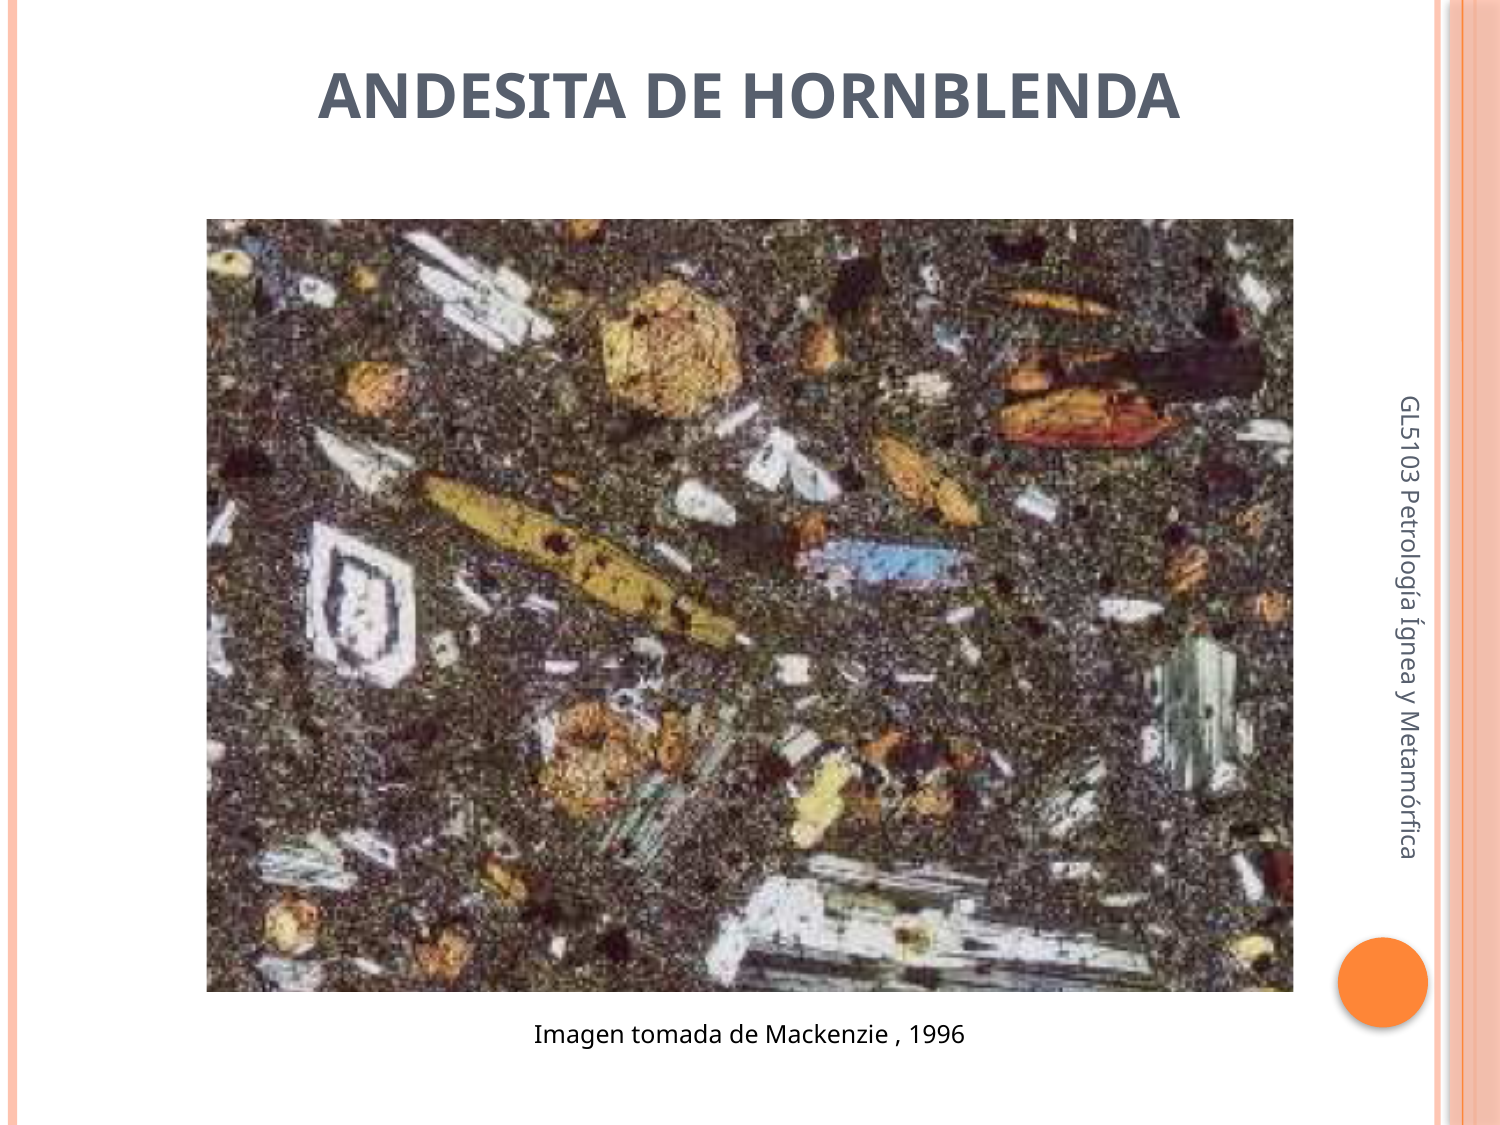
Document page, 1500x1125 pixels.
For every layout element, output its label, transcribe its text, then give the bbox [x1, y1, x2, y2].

picture [206, 219, 1294, 992]
text_box Imagen tomada de Mackenzie , 1996 [206, 1011, 1294, 1057]
footer GL5103 Petrología Ígnea y Metamórfica [1379, 380, 1440, 906]
title ANDESITA DE HORNBLENDA [0, 0, 1500, 188]
